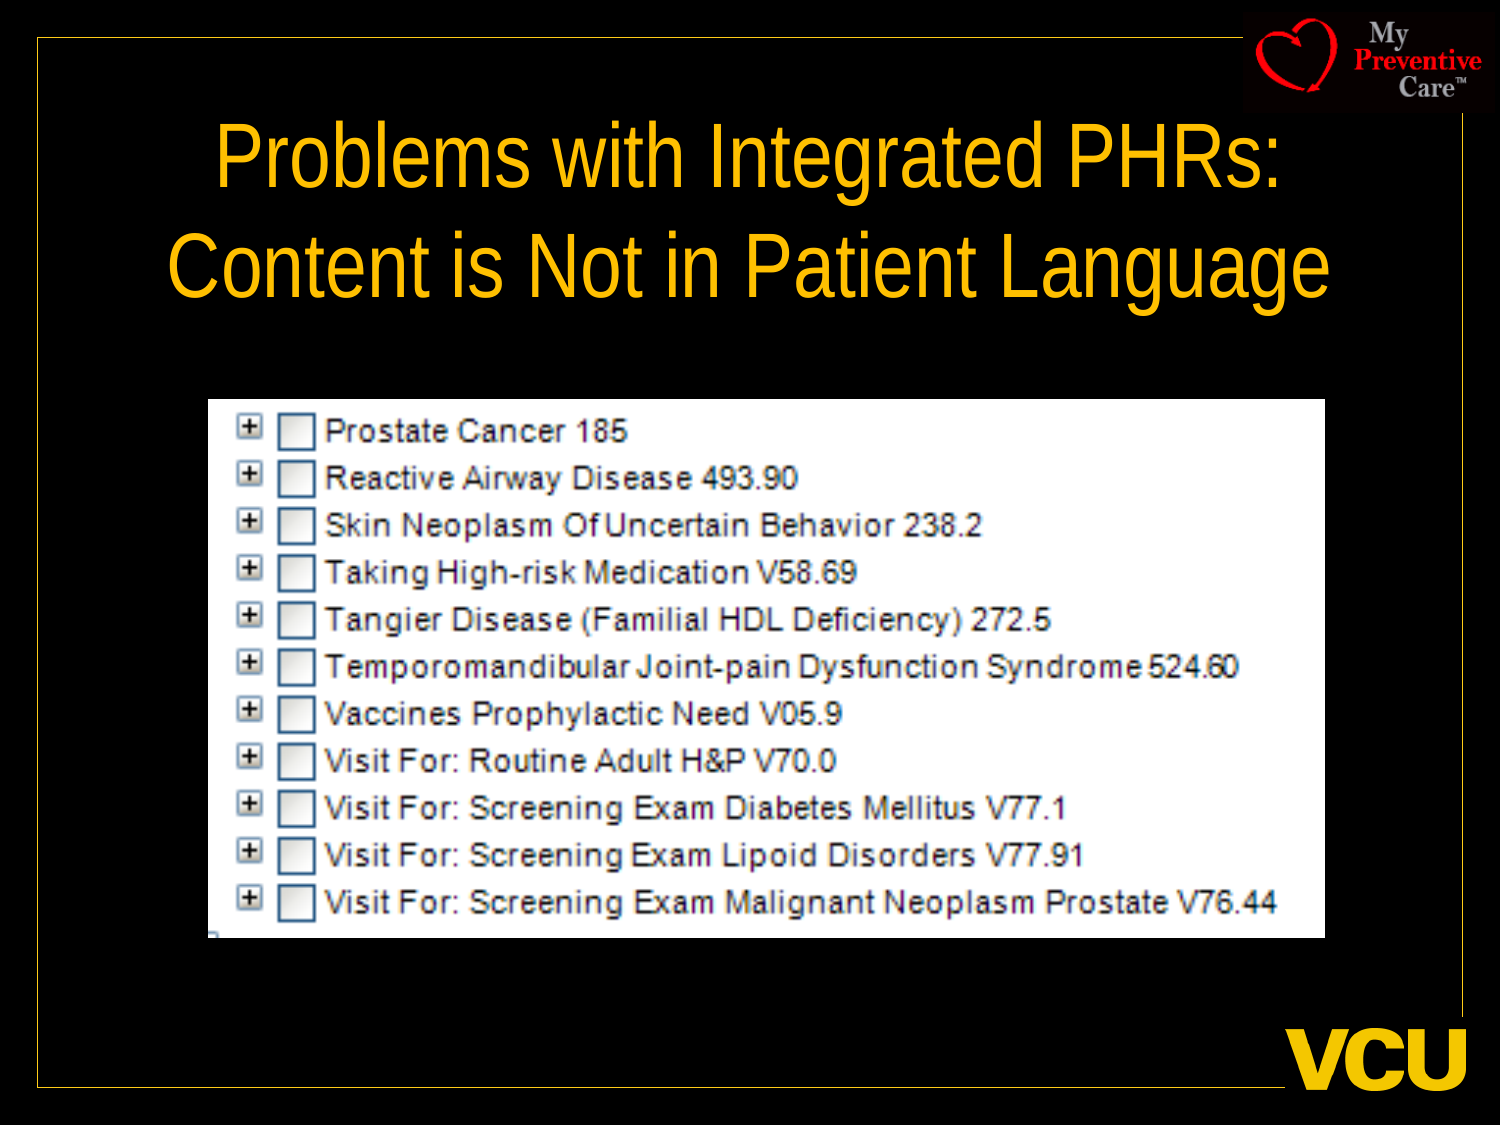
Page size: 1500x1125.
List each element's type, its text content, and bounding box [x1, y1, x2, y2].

picture [1243, 12, 1495, 113]
picture [1285, 1017, 1474, 1091]
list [208, 399, 1326, 938]
title Problems with Integrated PHRs: Content is Not in Patient Language [49, 112, 1451, 301]
